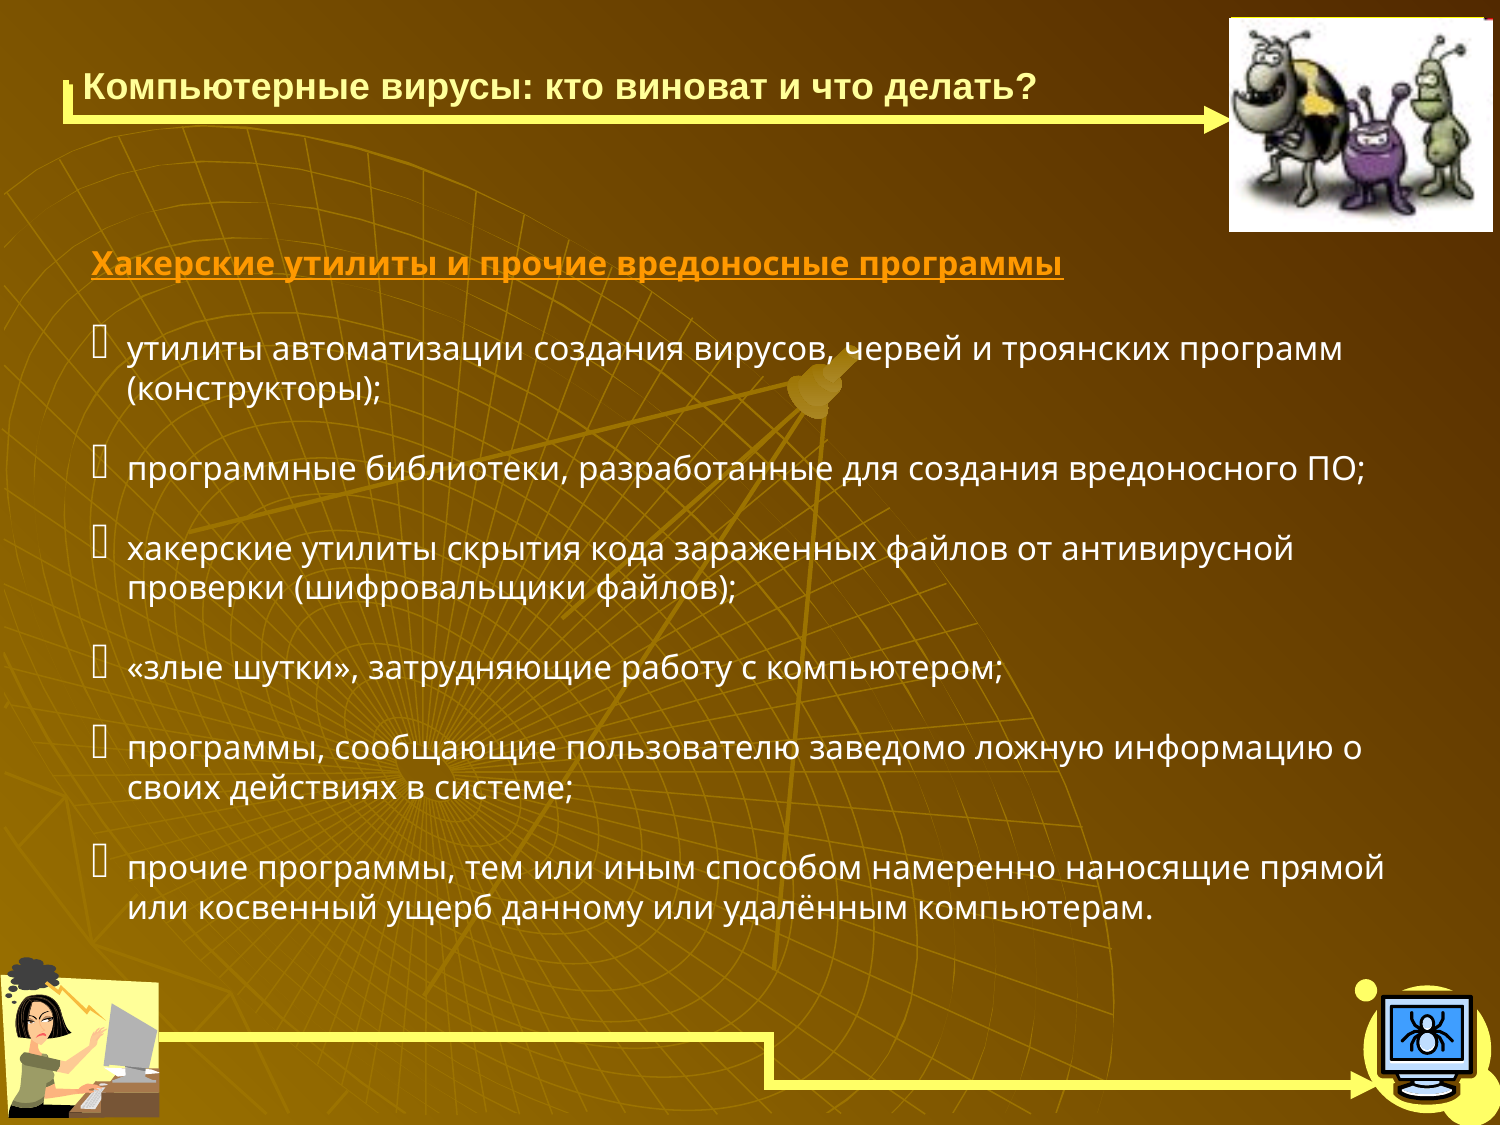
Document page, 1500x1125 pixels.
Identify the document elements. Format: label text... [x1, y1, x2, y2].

text_box Хакерские утилиты и прочие вредоносные программы утилиты автоматизации создания вирусов, червей и троянских программ (конструкторы); программные библиотеки, разработанные для создания вредоносного ПО; хакерские утилиты скрытия кода зараженных файлов от антивирусной проверки (шифровальщики файлов); «злые шутки», затрудняющие работу с компьютером; программы, сообщающие пользователю заведомо ложную информацию о своих действиях в системе; прочие программы, тем или иным способом намеренно наносящие прямой или косвенный ущерб данному или удалённым компьютерам. [76, 234, 1412, 934]
picture [1229, 18, 1493, 232]
